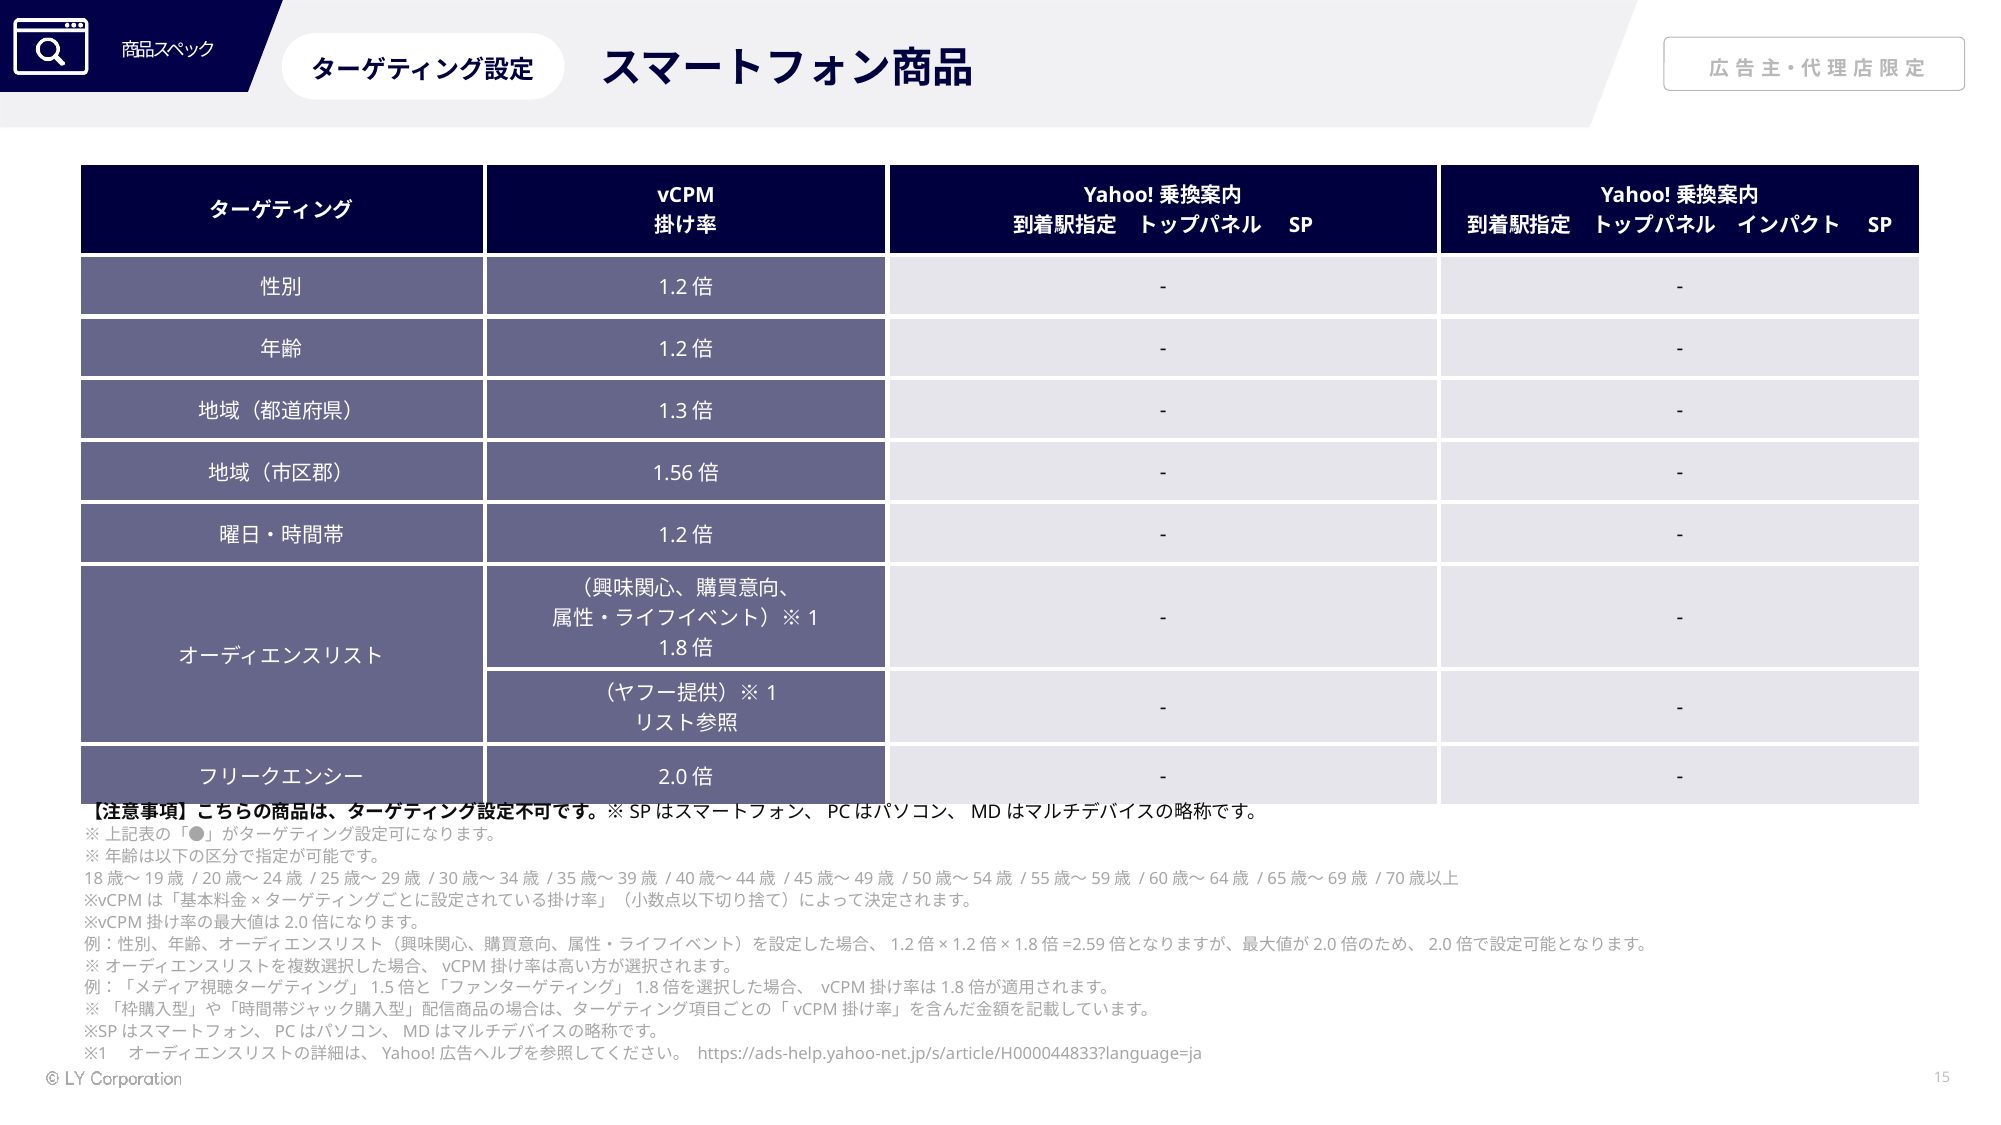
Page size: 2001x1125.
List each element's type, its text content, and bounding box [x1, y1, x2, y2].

table_cell 1.2倍 [487, 257, 885, 314]
table_header Yahoo!乗換案内 到着駅指定 トップパネル インパクト SP [1441, 165, 1919, 253]
table_cell - [1441, 257, 1919, 314]
table_cell 性別 [81, 257, 483, 314]
table_cell - [890, 380, 1437, 438]
table_cell （ヤフー提供）※1 リスト参照 [487, 671, 885, 742]
table_cell - [890, 442, 1437, 500]
table_cell - [890, 257, 1437, 314]
table_cell 地域（都道府県） [81, 380, 483, 438]
table_header vCPM 掛け率 [487, 165, 885, 253]
picture [46, 1071, 84, 1088]
table_cell 1.3倍 [487, 380, 885, 438]
list スマートフォン商品 [599, 41, 1481, 97]
table_cell - [890, 504, 1437, 562]
table_cell フリークエンシー [81, 746, 483, 804]
table_header ターゲティング [81, 165, 483, 253]
table_cell - [1441, 319, 1919, 376]
table_header Yahoo!乗換案内 到着駅指定 トップパネル SP [890, 165, 1437, 253]
table_cell - [1441, 566, 1919, 667]
table_cell 年齢 [81, 319, 483, 376]
table_cell 地域（市区郡） [81, 442, 483, 500]
text_box ターゲティング設定 [280, 32, 566, 101]
table_cell 1.2倍 [487, 319, 885, 376]
table_cell 2.0倍 [487, 746, 885, 797]
table_cell - [1441, 504, 1919, 562]
table_cell - [890, 746, 1437, 797]
table_cell オーディエンスリスト [81, 566, 483, 742]
table_cell - [890, 671, 1437, 742]
text_box 【注意事項】こちらの商品は、ターゲティング設定不可です。※SPはスマートフォン、PCはパソコン、MDはマルチデバイスの略称です。 ※上記表の「●」がターゲティング設定可になります。 ※年齢は以下の区分で指定が可能です。 18歳～19歳 / 20歳～24歳 / 25歳～29歳 / 30歳～34歳 / 35歳～39歳 / 40歳～44歳 / 45歳～49歳 / 50歳～54歳 / 55歳～59歳 / 60歳～64歳 / 65歳～69歳 / 70歳以上 ※vCPMは「基本料金×ターゲティングごとに設定されている掛け率」（小数点以下切り捨て）によって決定されます。 ※vCPM掛け率の最大値は2.0倍になります。 例：性別、年齢、オーディエンスリスト（興味関心、購買意向、属性・ライフイベント）を設定した場合、1.2倍× 1.2倍× 1.8倍=2.59倍となりますが、最大値が2.0倍のため、2.0倍で設定可能となります。 ※オーディエンスリストを複数選択した場合、vCPM掛け率は高い方が選択されます。 例：「メディア視聴ターゲティング」1.5倍と「ファンターゲティング」1.8倍を選択した場合、 vCPM掛け率は1.8倍が適用されます。 ※「枠購入型」や「時間帯ジャック購入型」配信商品の場合は、ターゲティング項目ごとの「vCPM掛け率」を含んだ金額を記載しています。 ※SPはスマートフォン、PCはパソコン、MDはマルチデバイスの略称です。 ※1 オーディエンスリストの詳細は、Yahoo!広告ヘルプを参照してください。 https://ads-help.yahoo-net.jp/s/article/H000044833?language=ja [84, 797, 1922, 1089]
table_cell - [890, 566, 1437, 667]
table_cell - [1441, 380, 1919, 438]
table_cell - [1441, 746, 1919, 797]
table_cell - [1441, 442, 1919, 500]
table_cell - [890, 319, 1437, 376]
table_cell 1.2倍 [487, 504, 885, 562]
list 商品スペック [97, 13, 240, 81]
picture [9, 5, 92, 87]
table_cell 1.56倍 [487, 442, 885, 500]
table_cell （興味関心、購買意向、 属性・ライフイベント）※1 1.8倍 [487, 566, 885, 667]
table_cell - [1441, 671, 1919, 742]
table_cell 曜日・時間帯 [81, 504, 483, 562]
